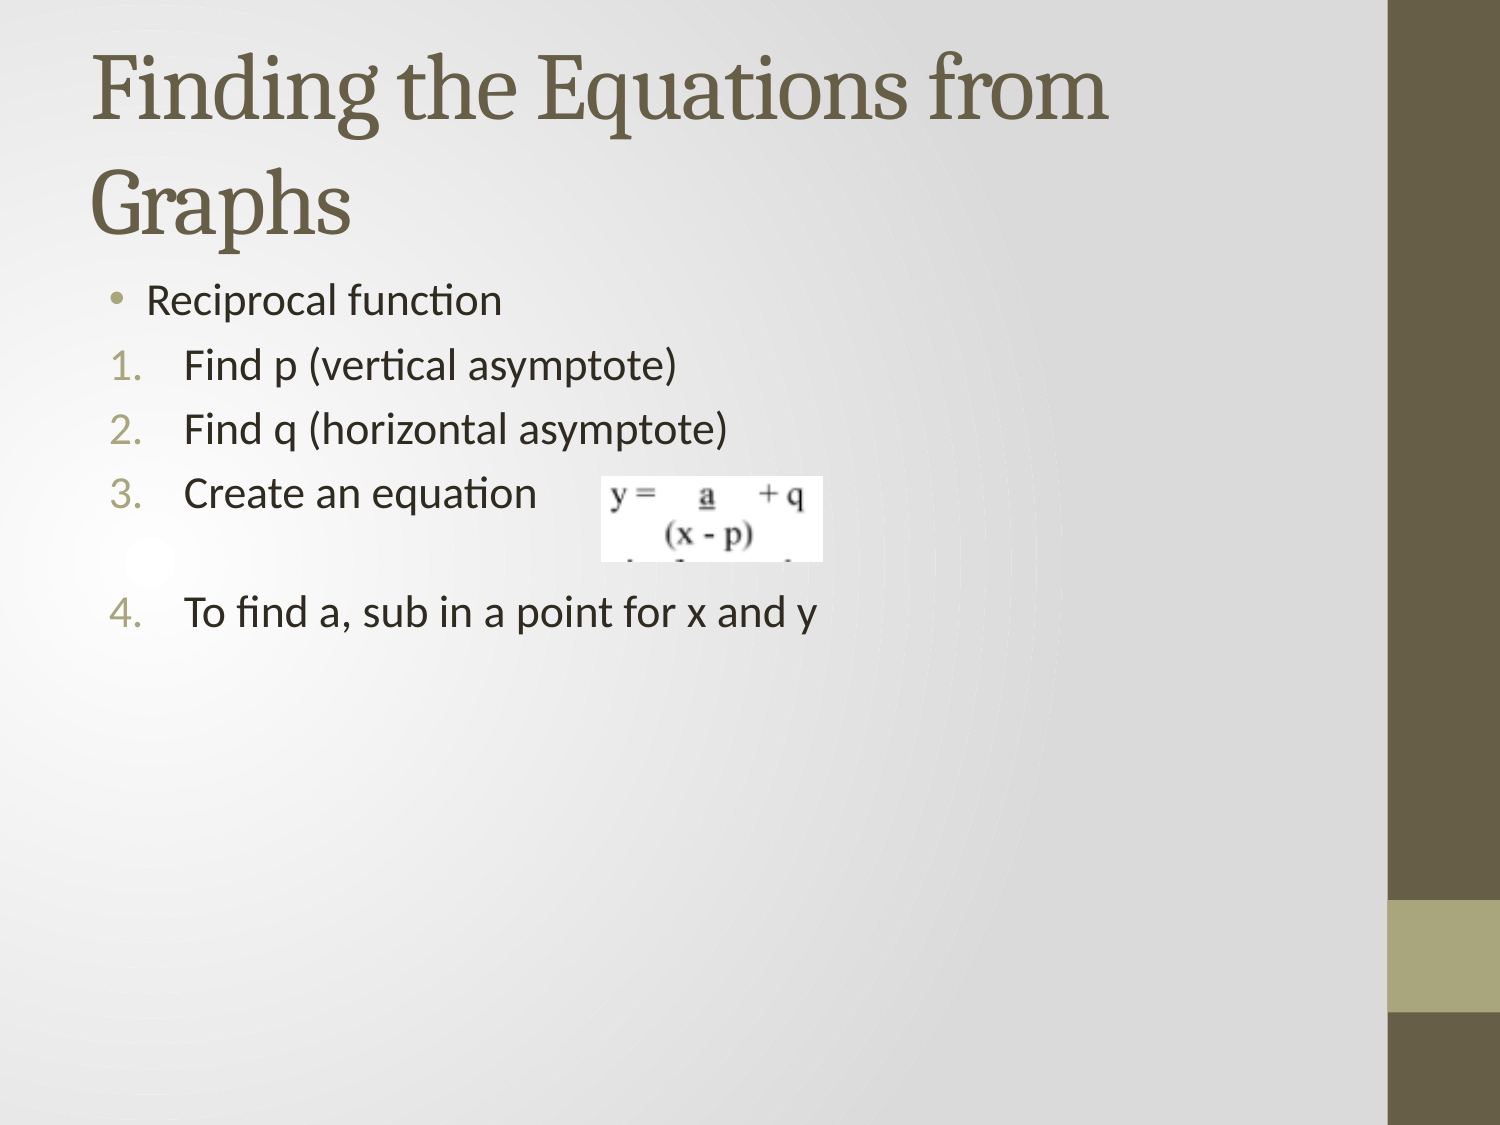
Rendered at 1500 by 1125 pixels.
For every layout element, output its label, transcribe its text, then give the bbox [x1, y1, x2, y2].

list Reciprocal function Find p (vertical asymptote) Find q (horizontal asymptote) Create an equation To find a, sub in a point for x and y [75, 262, 1325, 1050]
picture [601, 475, 823, 562]
title Finding the Equations from Graphs [75, 45, 1325, 233]
